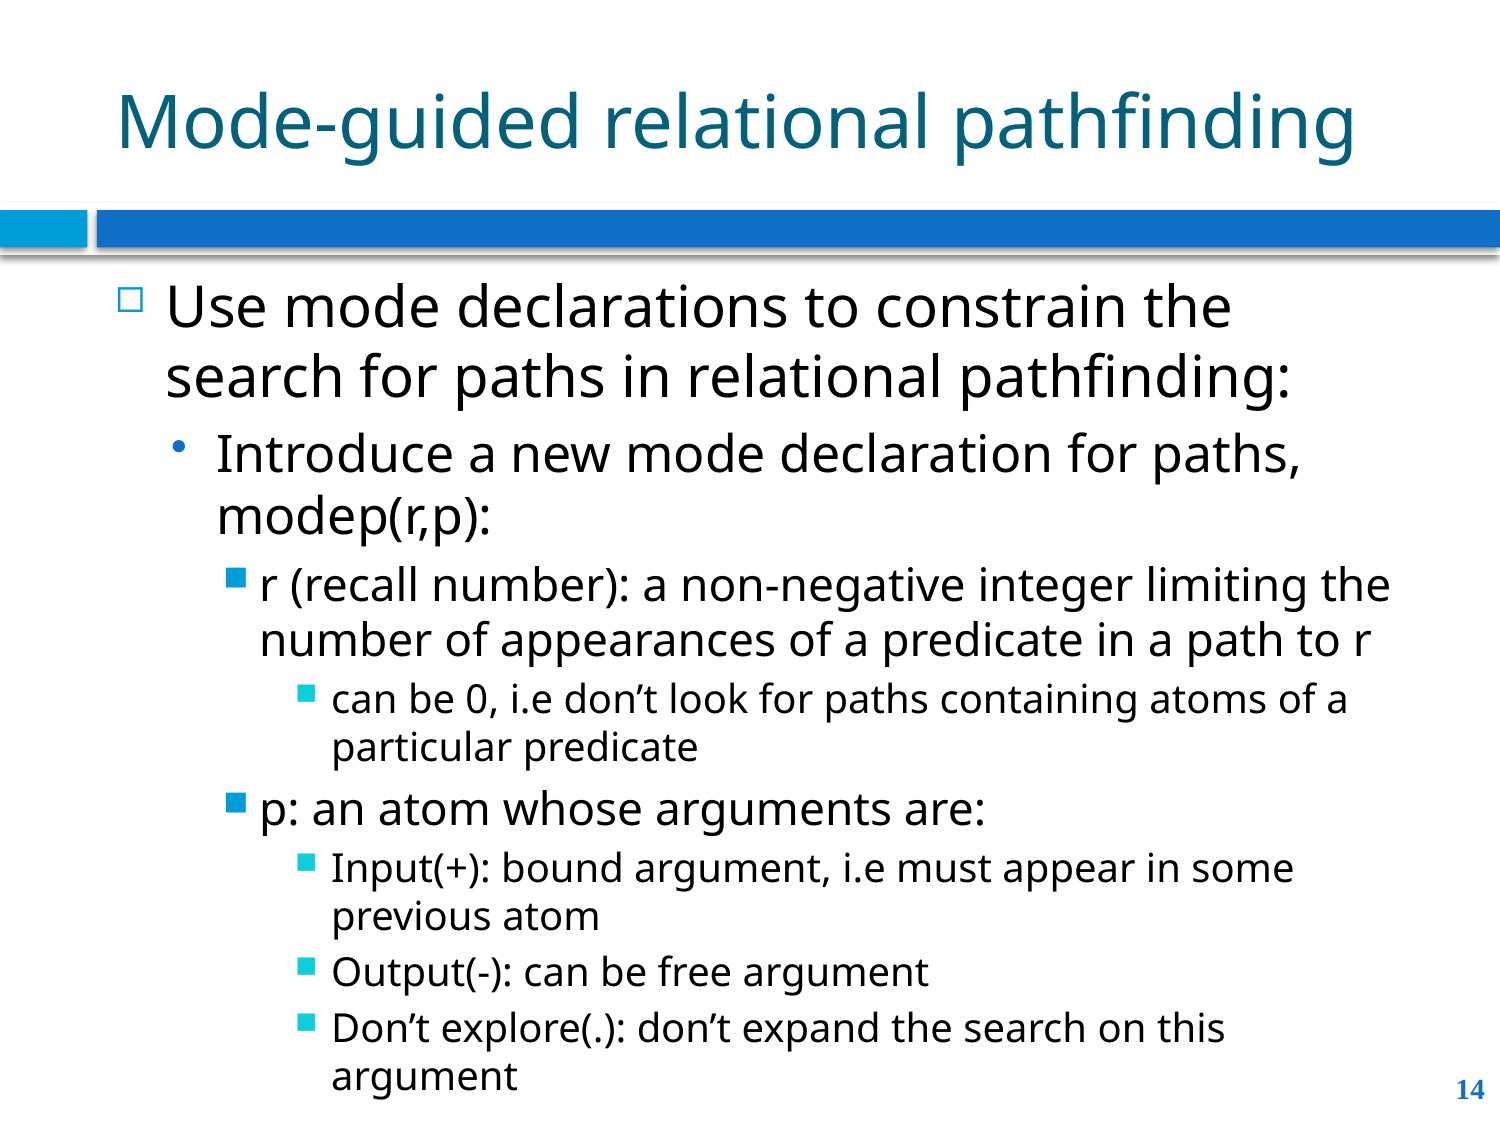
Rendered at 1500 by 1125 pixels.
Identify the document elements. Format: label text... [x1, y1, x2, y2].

slide_number 14 [1425, 1050, 1500, 1125]
title Mode-guided relational pathfinding [100, 37, 1438, 200]
list Use mode declarations to constrain the search for paths in relational pathfinding: Introduce a new mode declaration for paths, modep(r,p): r (recall number): a non-negative integer limiting the number of appearances of a predicate in a path to r can be 0, i.e don’t look for paths containing atoms of a particular predicate p: an atom whose arguments are: Input(+): bound argument, i.e must appear in some previous atom Output(-): can be free argument Don’t explore(.): don’t expand the search on this argument [100, 262, 1438, 1113]
